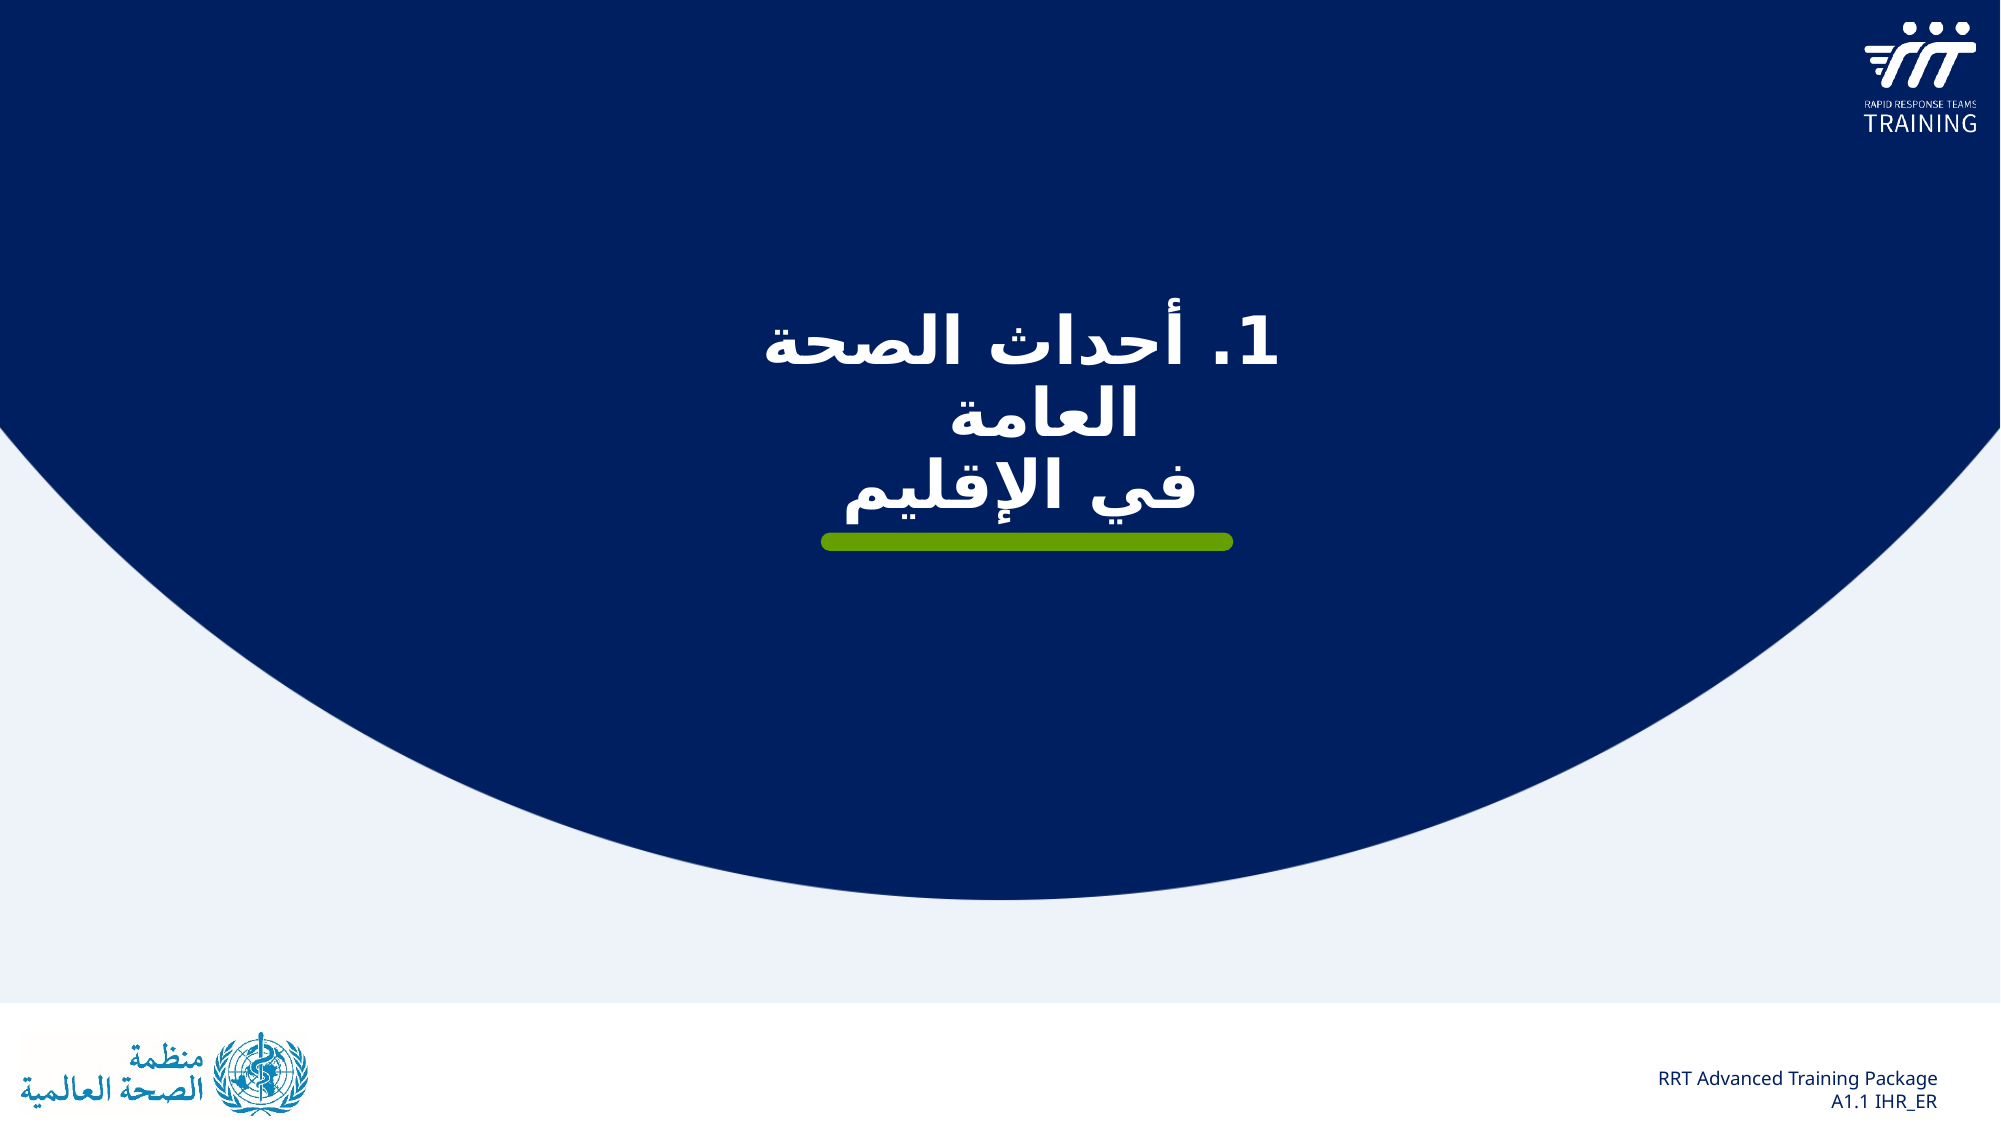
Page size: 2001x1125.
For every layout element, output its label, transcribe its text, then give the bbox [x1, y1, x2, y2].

list 1. أحداث الصحة العامة في الإقليم [669, 307, 1374, 522]
picture [0, 0, 2001, 1003]
picture [21, 1032, 308, 1116]
